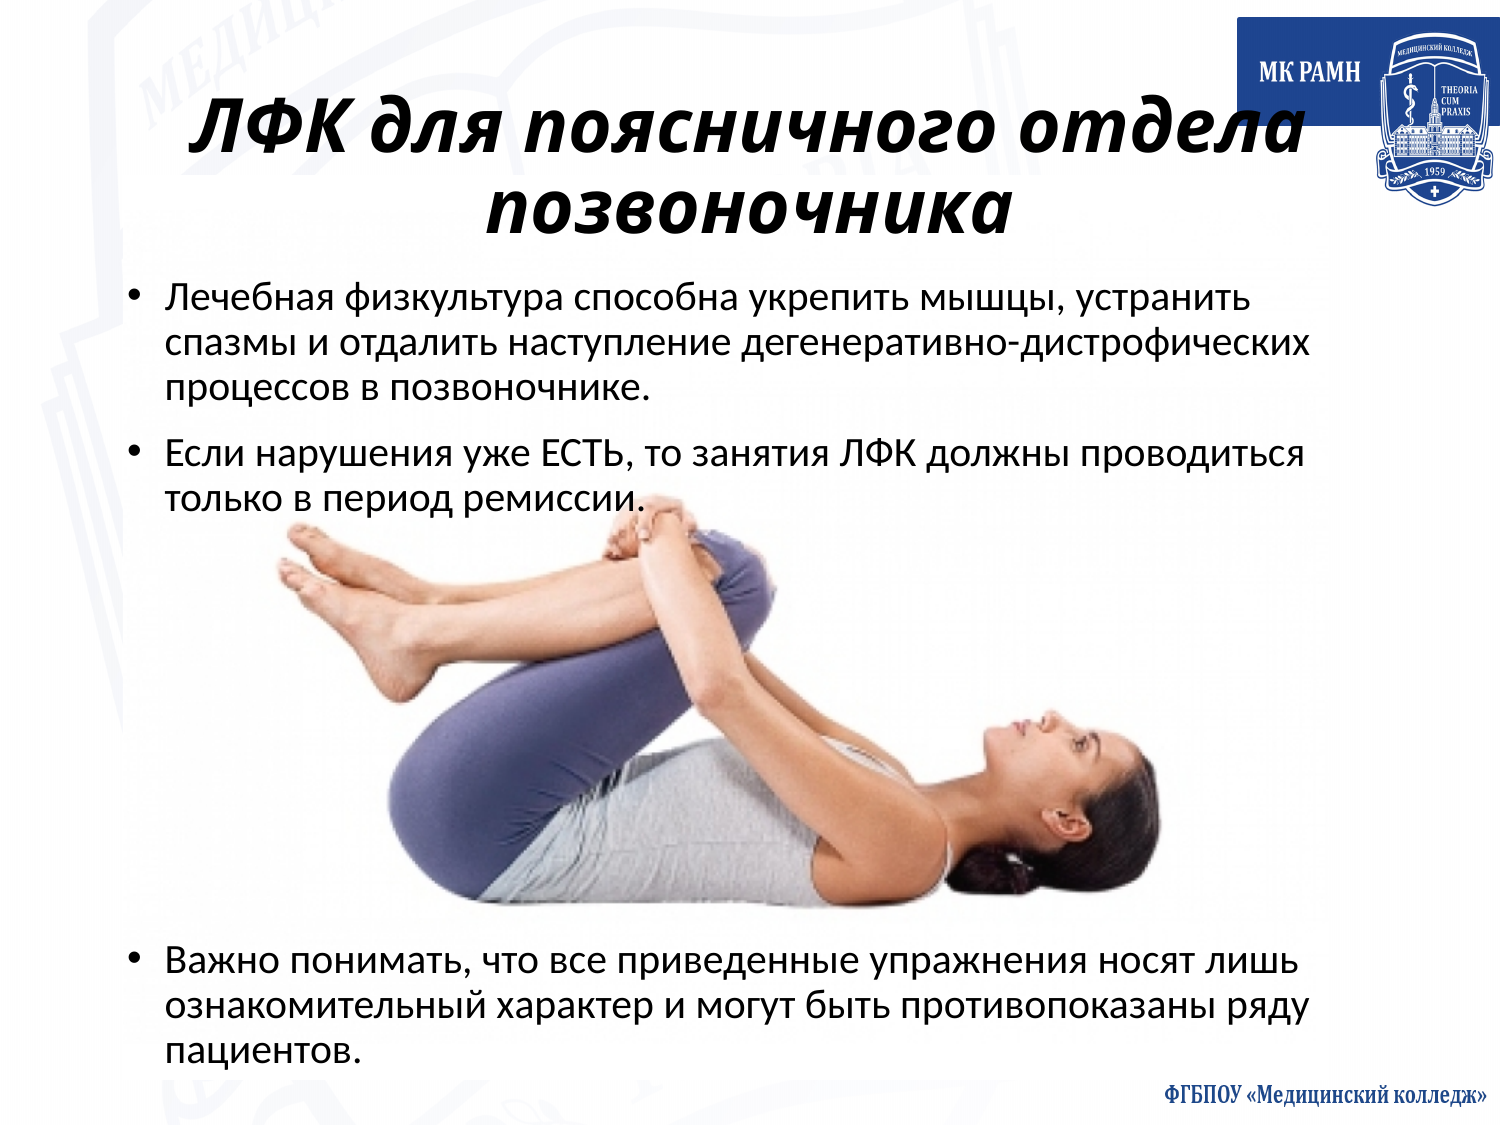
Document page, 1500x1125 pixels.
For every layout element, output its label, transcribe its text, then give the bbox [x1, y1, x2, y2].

picture [0, 0, 1500, 1125]
list Лечебная физкультура способна укрепить мышцы, устранить спазмы и отдалить наступление дегенеративно-дистрофических процессов в позвоночнике. Если нарушения уже ЕСТЬ, то занятия ЛФК должны проводиться только в период ремиссии. Важно понимать, что все приведенные упражнения носят лишь ознакомительный характер и могут быть противопоказаны ряду пациентов. [112, 267, 1406, 1106]
title ЛФК для поясничного отдела позвоночника [103, 59, 1397, 278]
